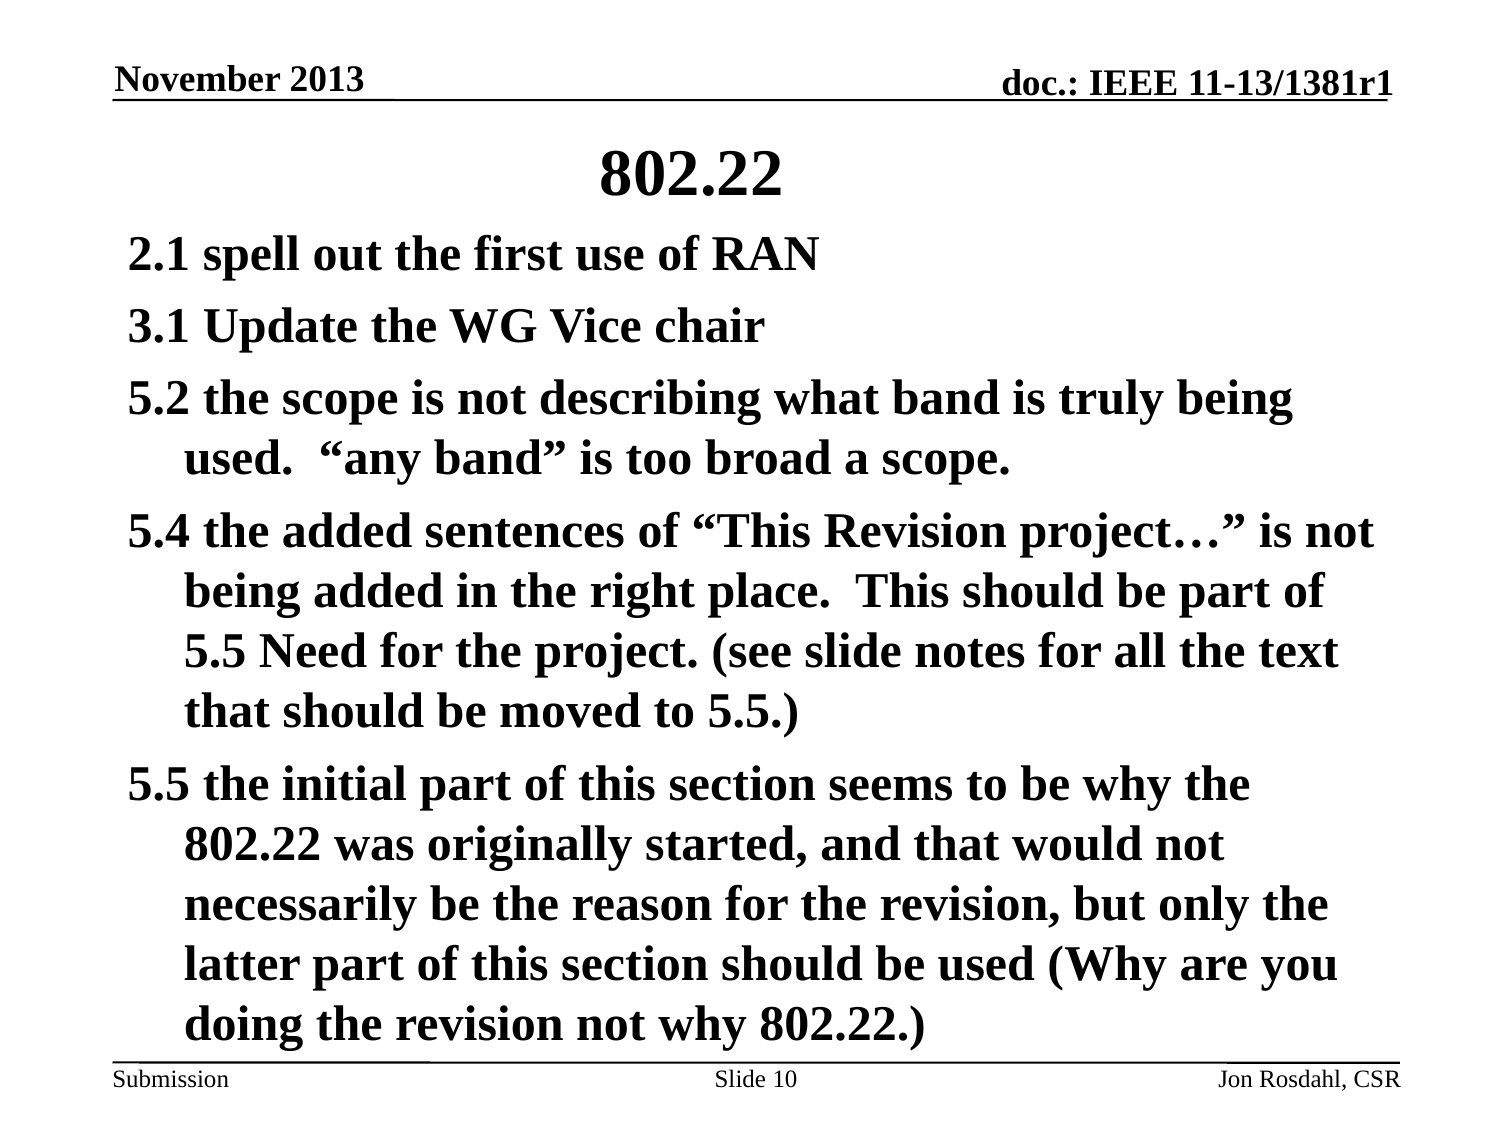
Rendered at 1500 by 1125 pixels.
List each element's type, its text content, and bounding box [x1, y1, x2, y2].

footer Jon Rosdahl, CSR [878, 1061, 1402, 1093]
list 2.1 spell out the first use of RAN 3.1 Update the WG Vice chair 5.2 the scope is not describing what band is truly being used. “any band” is too broad a scope. 5.4 the added sentences of “This Revision project…” is not being added in the right place. This should be part of 5.5 Need for the project. (see slide notes for all the text that should be moved to 5.5.) 5.5 the initial part of this section seems to be why the 802.22 was originally started, and that would not necessarily be the reason for the revision, but only the latter part of this section should be used (Why are you doing the revision not why 802.22.) [112, 212, 1401, 1051]
slide_number Slide 10 [712, 1061, 800, 1123]
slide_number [114, 54, 423, 100]
title 802.22 [112, 112, 1388, 212]
